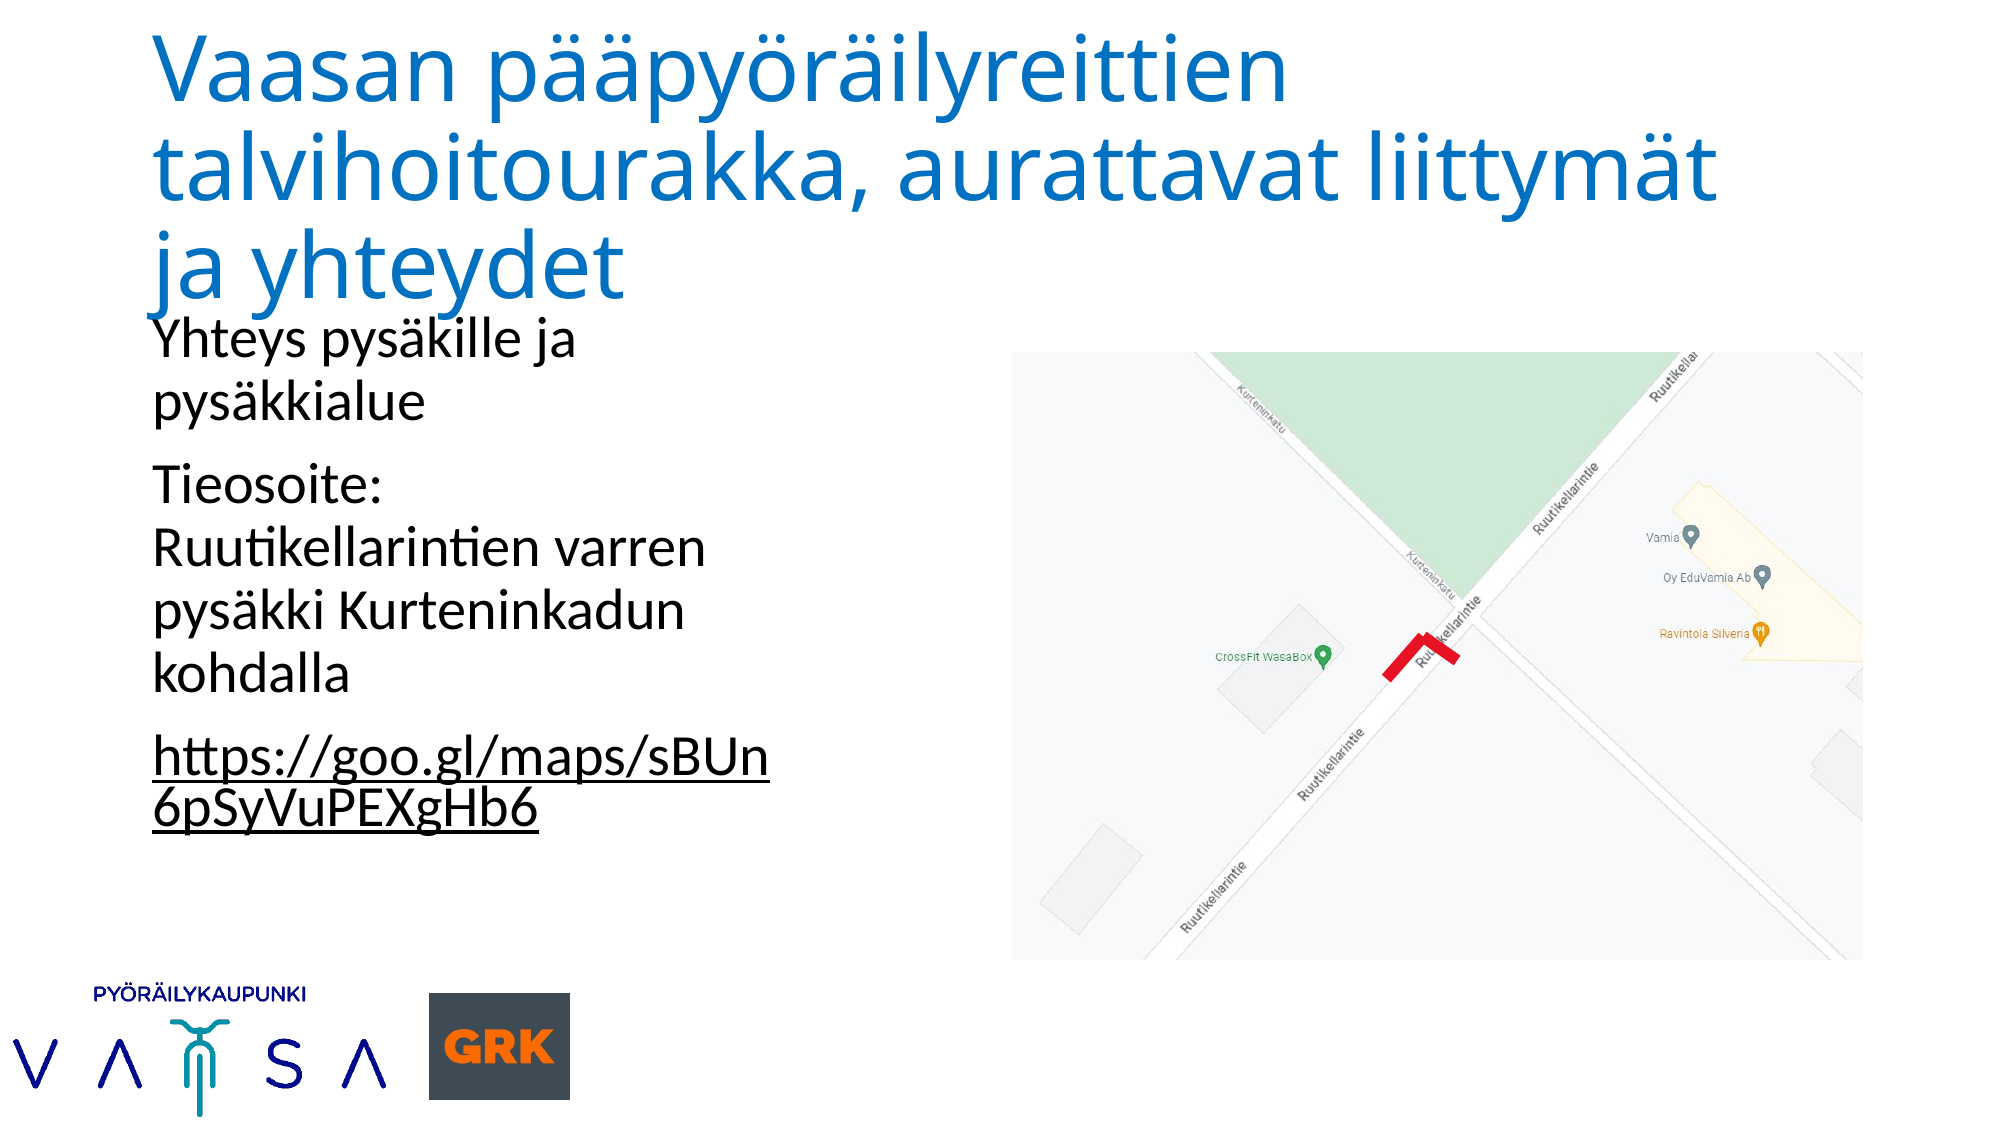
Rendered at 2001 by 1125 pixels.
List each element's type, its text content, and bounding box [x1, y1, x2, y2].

picture [429, 993, 570, 1100]
title Vaasan pääpyöräilyreittien talvihoitourakka, aurattavat liittymät ja yhteydet [137, 59, 1780, 281]
picture [13, 982, 386, 1117]
list Yhteys pysäkille ja pysäkkialue Tieosoite: Ruutikellarintien varren pysäkki Kurteninkadun kohdalla https://goo.gl/maps/sBUn6pSyVuPEXgHb6 [137, 299, 800, 1014]
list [1012, 352, 1863, 960]
